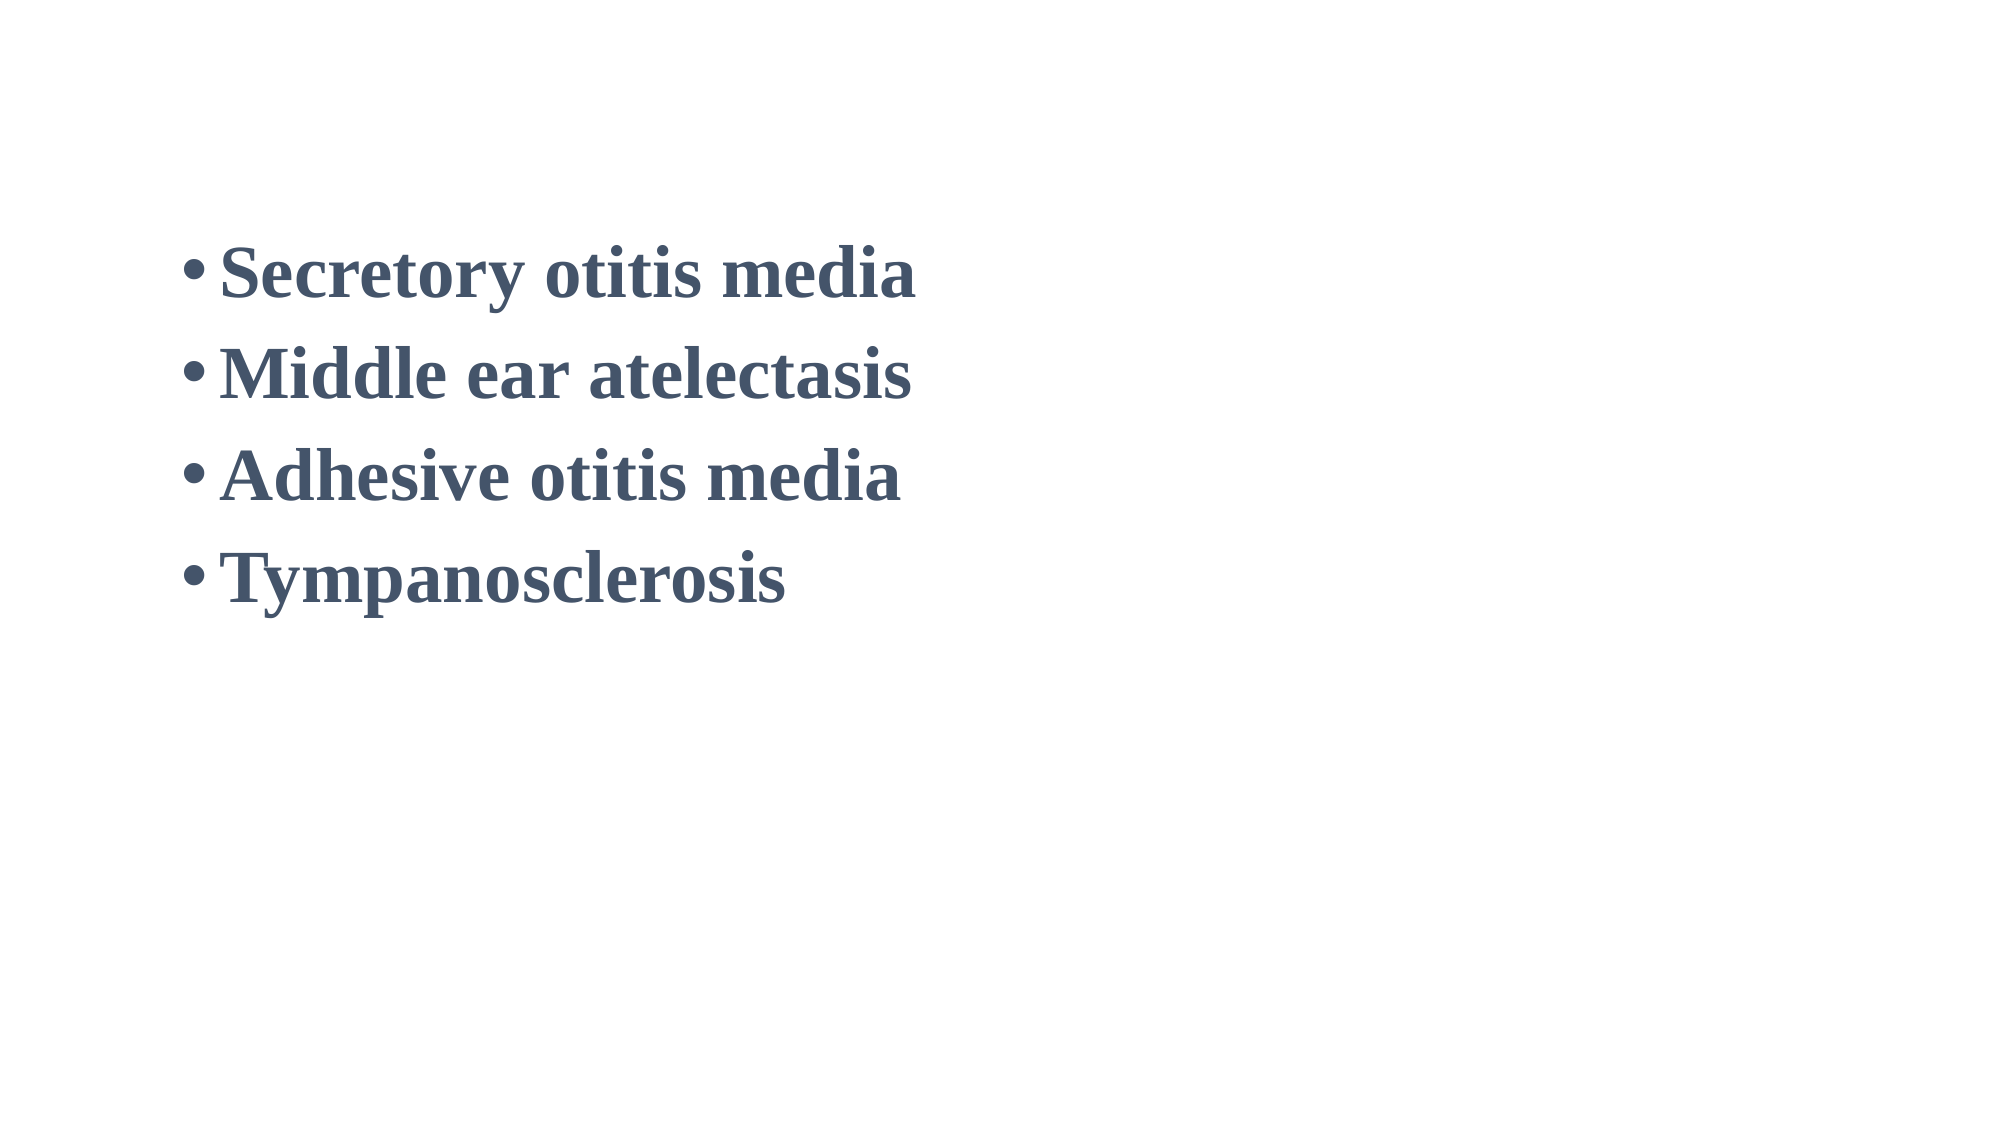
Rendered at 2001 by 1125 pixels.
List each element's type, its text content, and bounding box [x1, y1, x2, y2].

list Secretory otitis media Middle ear atelectasis Adhesive otitis media Tympanosclerosis [166, 224, 1800, 813]
